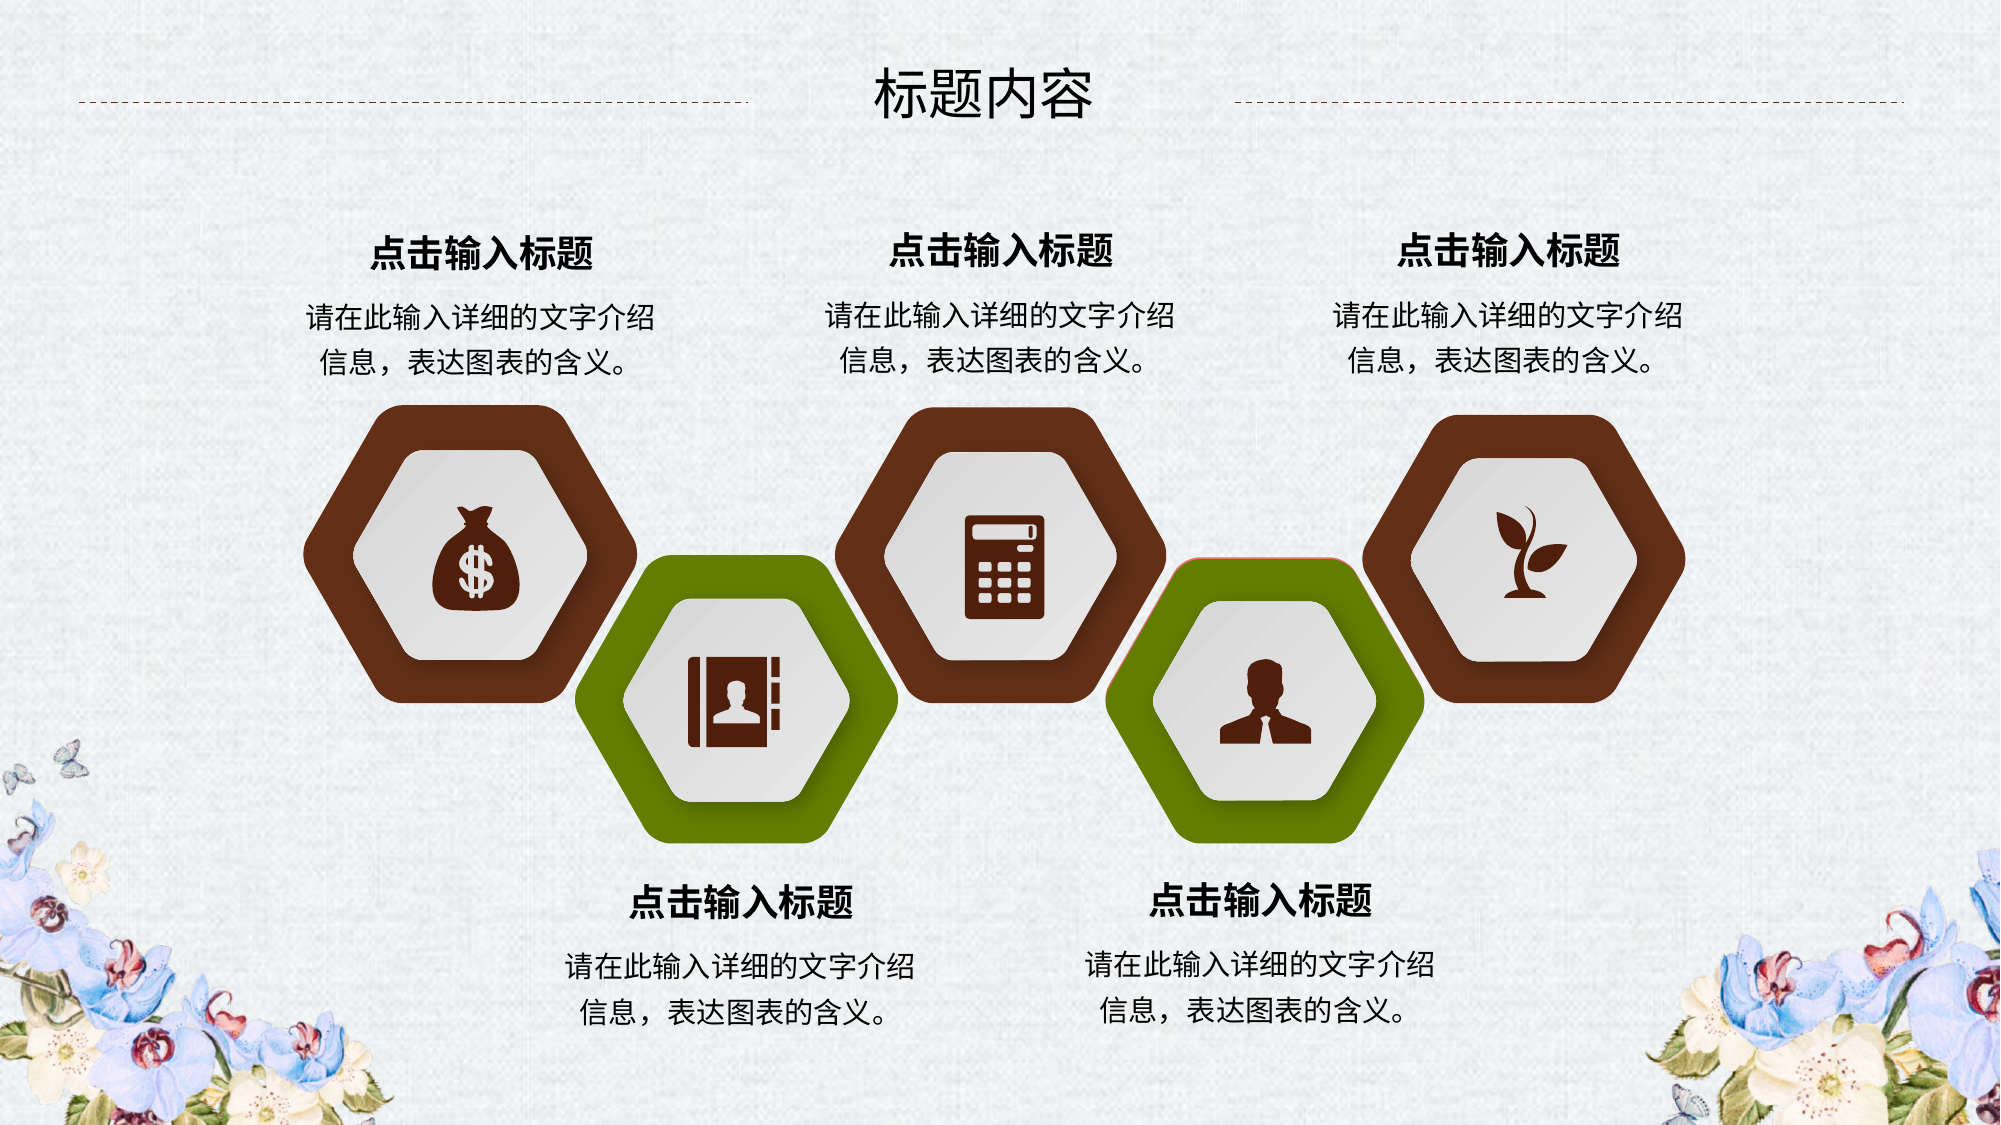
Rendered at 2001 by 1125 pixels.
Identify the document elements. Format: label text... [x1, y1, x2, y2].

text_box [834, 407, 1167, 704]
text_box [574, 555, 898, 844]
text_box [1104, 557, 1426, 844]
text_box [303, 405, 638, 704]
text_box 标题内容 [811, 51, 1158, 133]
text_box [1058, 869, 1461, 1033]
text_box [1362, 414, 1686, 704]
picture [0, 0, 2001, 1125]
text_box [799, 219, 1202, 383]
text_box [688, 656, 780, 748]
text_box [964, 515, 1045, 619]
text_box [539, 871, 942, 1035]
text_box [279, 222, 682, 386]
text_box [1306, 219, 1709, 383]
